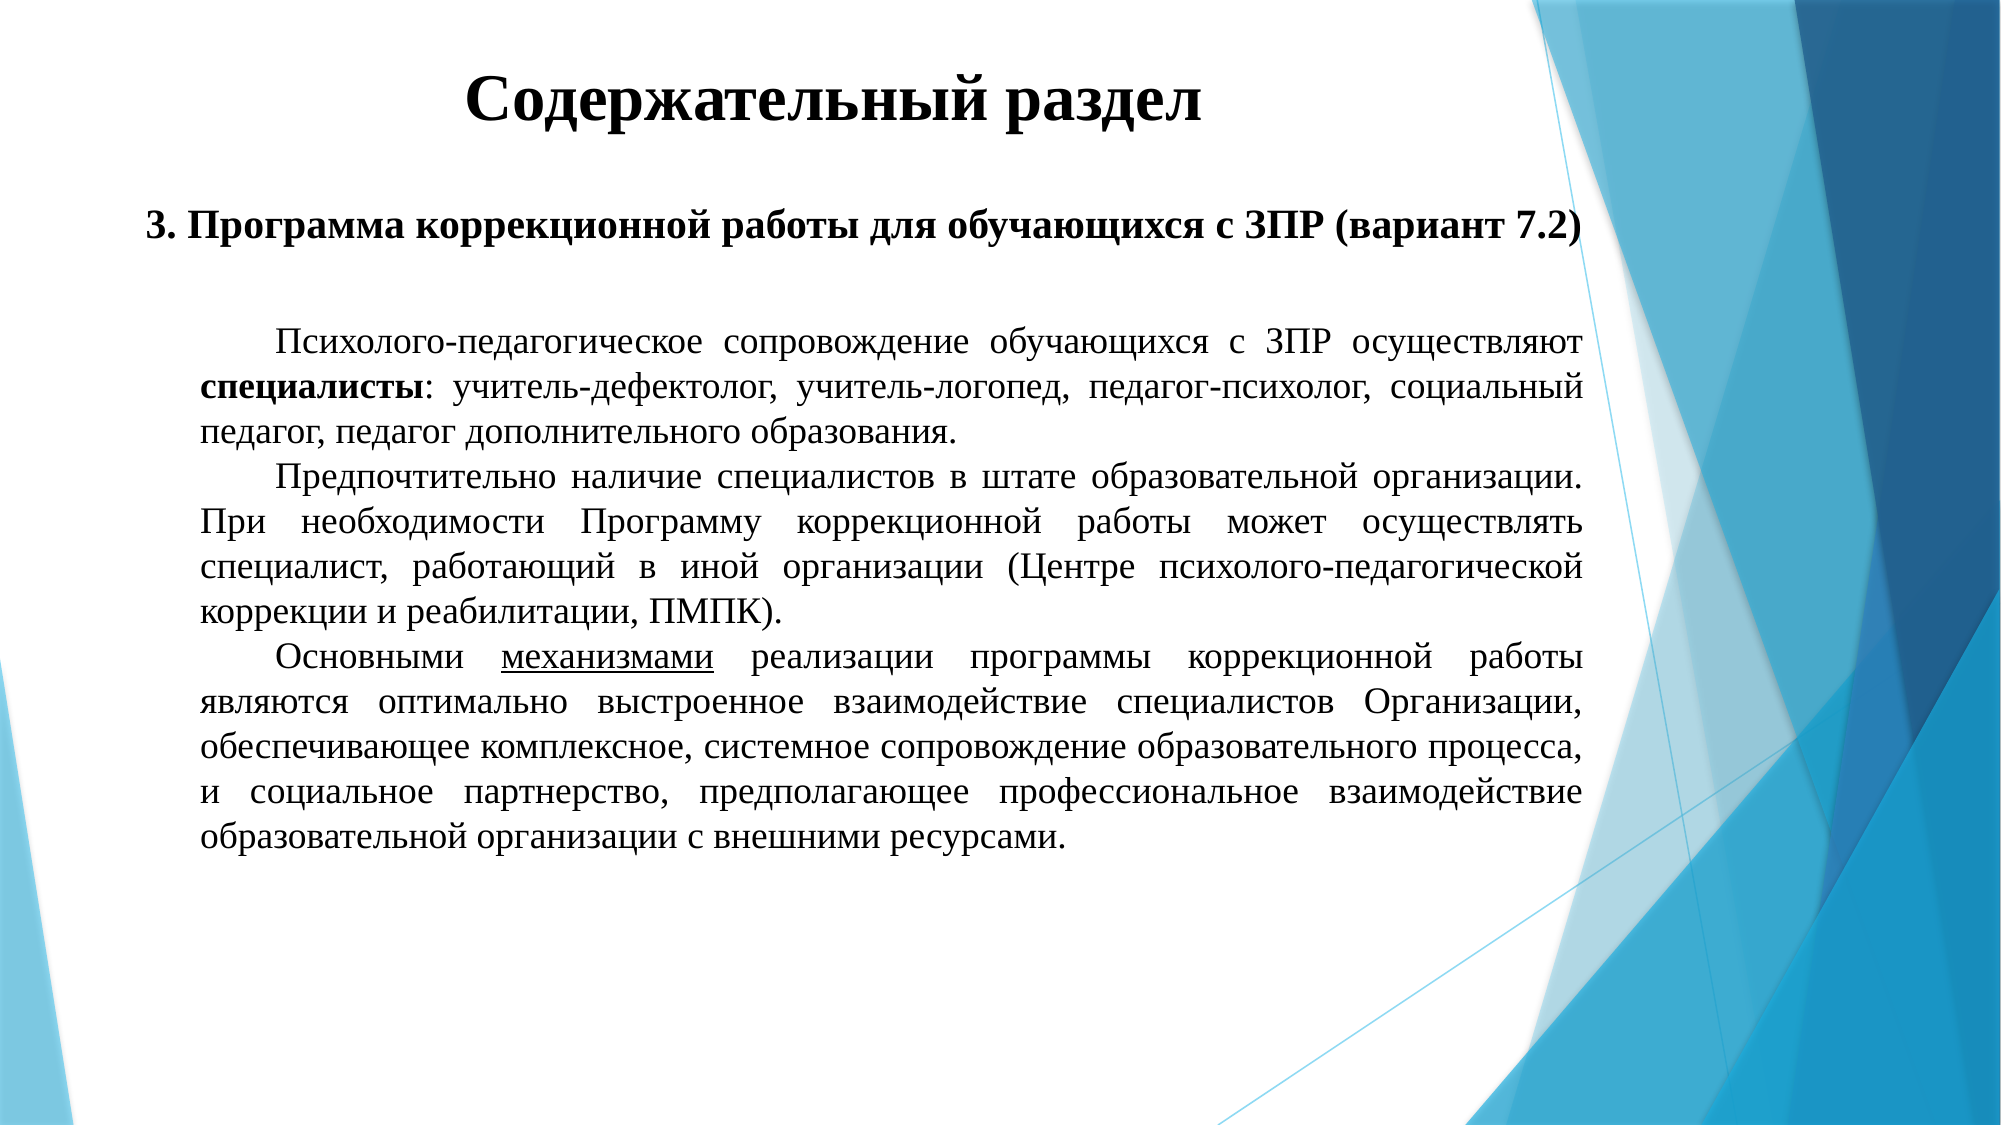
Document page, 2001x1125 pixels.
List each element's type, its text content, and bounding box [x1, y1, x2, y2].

title Содержательный раздел [128, 45, 1540, 188]
list 3. Программа коррекционной работы для обучающихся с ЗПР (вариант 7.2) Психолого-педагогическое сопровождение обучающихся с ЗПР осуществляют специалисты: учитель-дефектолог, учитель-логопед, педагог-психолог, социальный педагог, педагог дополнительного образования. Предпочтительно наличие специалистов в штате образовательной организации. При необходимости Программу коррекционной работы может осуществлять специалист, работающий в иной организации (Центре психолого-педагогической коррекции и реабилитации, ПМПК). Основными механизмами реализации программы коррекционной работы являются оптимально выстроенное взаимодействие специалистов Организации, обеспечивающее комплексное, системное сопровождение образовательного процесса, и социальное партнерство, предполагающее профессиональное взаимодействие образовательной организации с внешними ресурсами. [128, 188, 1600, 1078]
